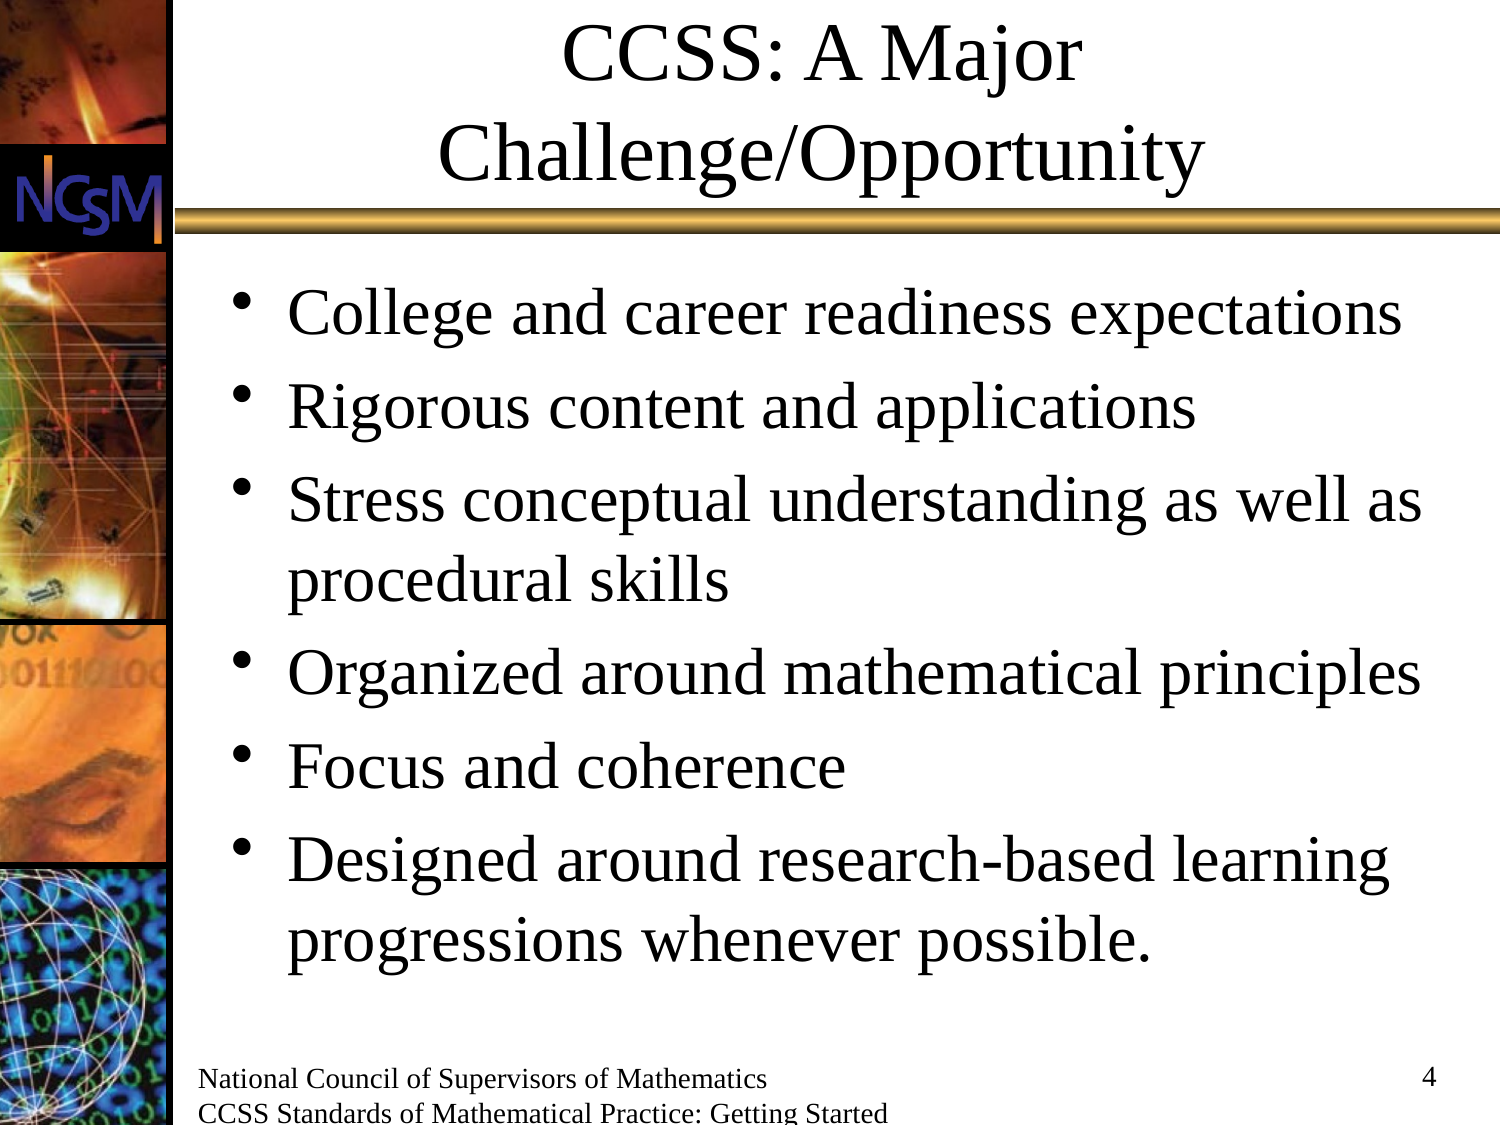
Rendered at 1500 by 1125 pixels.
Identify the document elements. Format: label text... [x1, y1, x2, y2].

picture [0, 0, 167, 619]
picture [0, 625, 166, 862]
title CCSS: A Major Challenge/Opportunity [197, 0, 1448, 194]
list College and career readiness expectations Rigorous content and applications Stress conceptual understanding as well as procedural skills Organized around mathematical principles Focus and coherence Designed around research-based learning progressions whenever possible. [215, 260, 1463, 1003]
slide_number 4 [1379, 1049, 1453, 1125]
picture [0, 869, 166, 1125]
